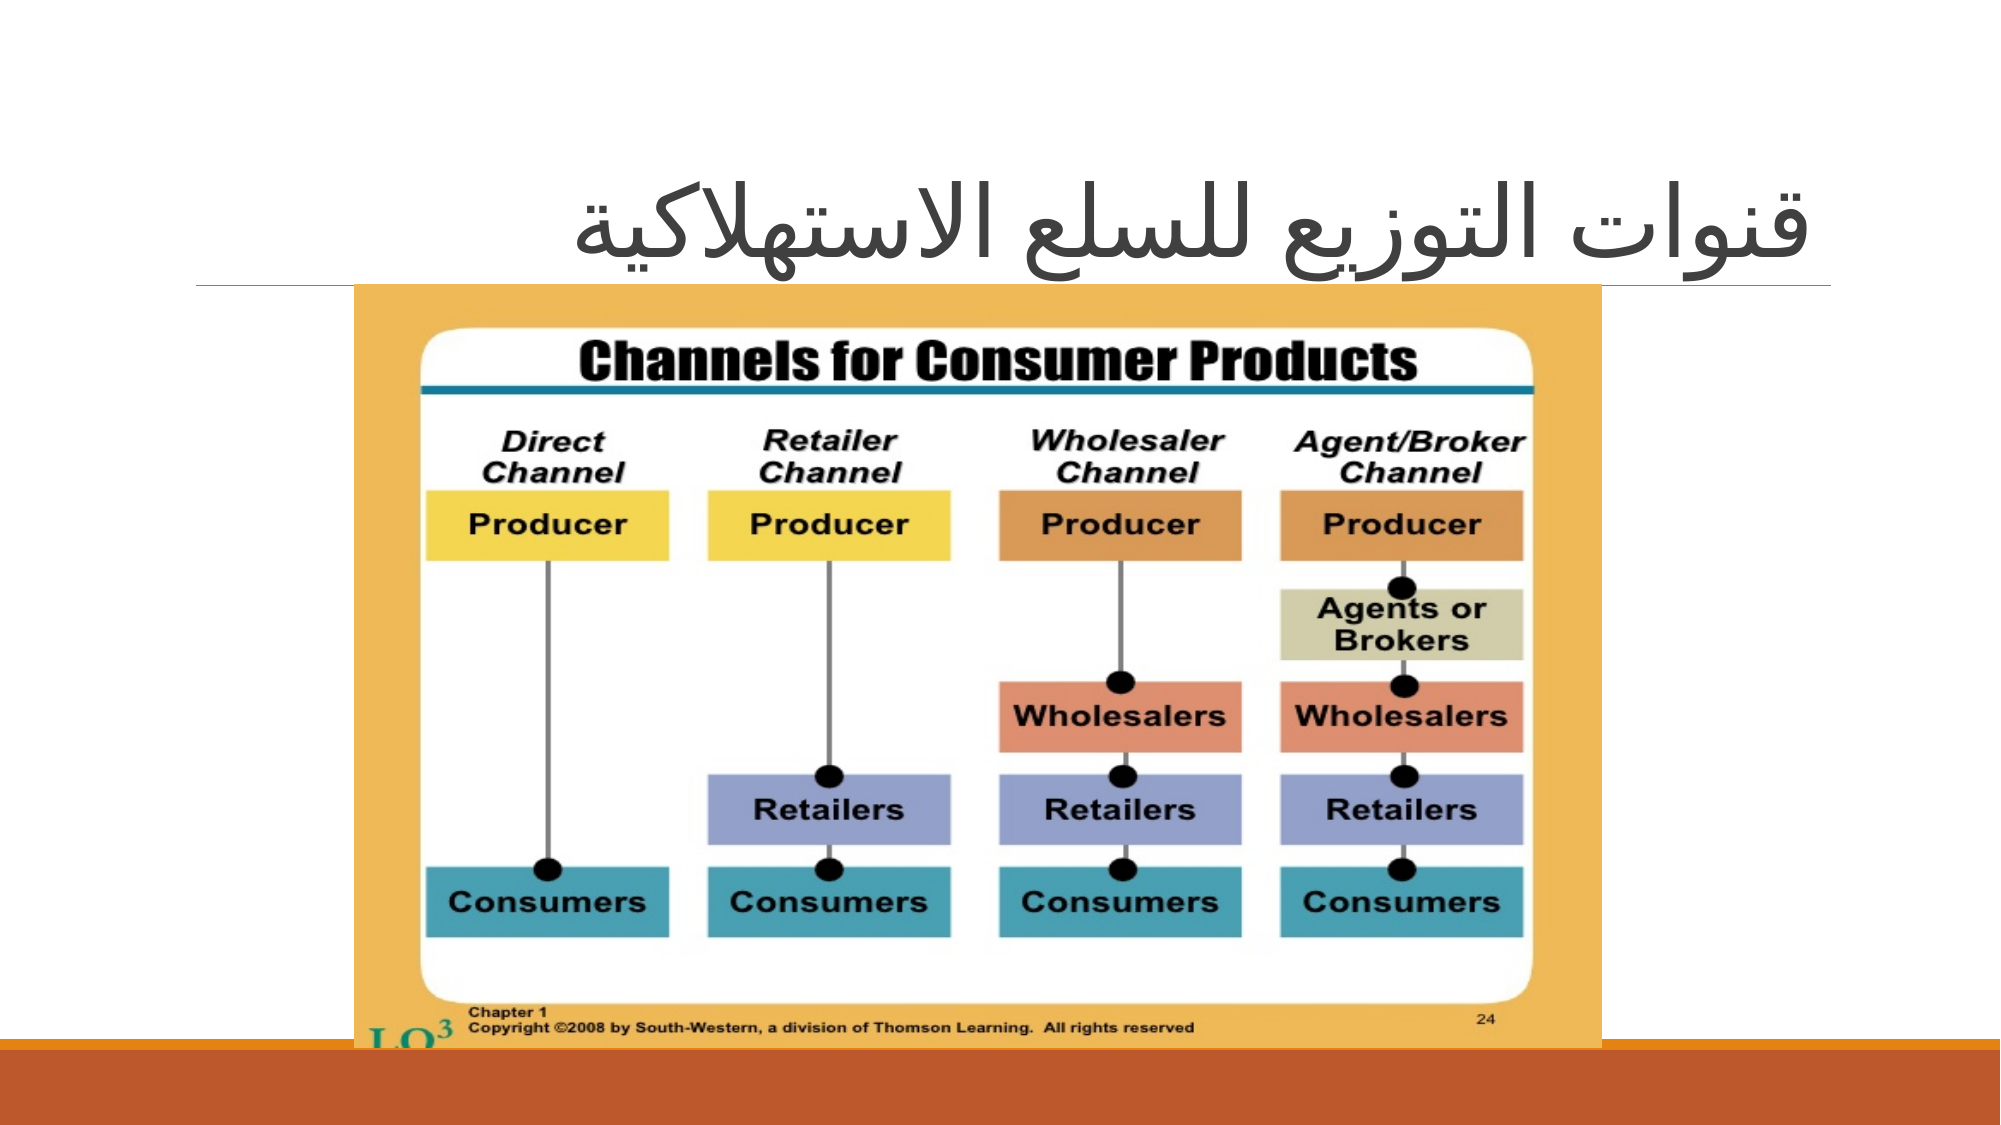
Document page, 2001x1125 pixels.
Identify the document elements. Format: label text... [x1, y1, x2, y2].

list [353, 284, 1603, 1049]
title قنوات التوزيع للسلع الاستهلاكية [180, 47, 1830, 285]
